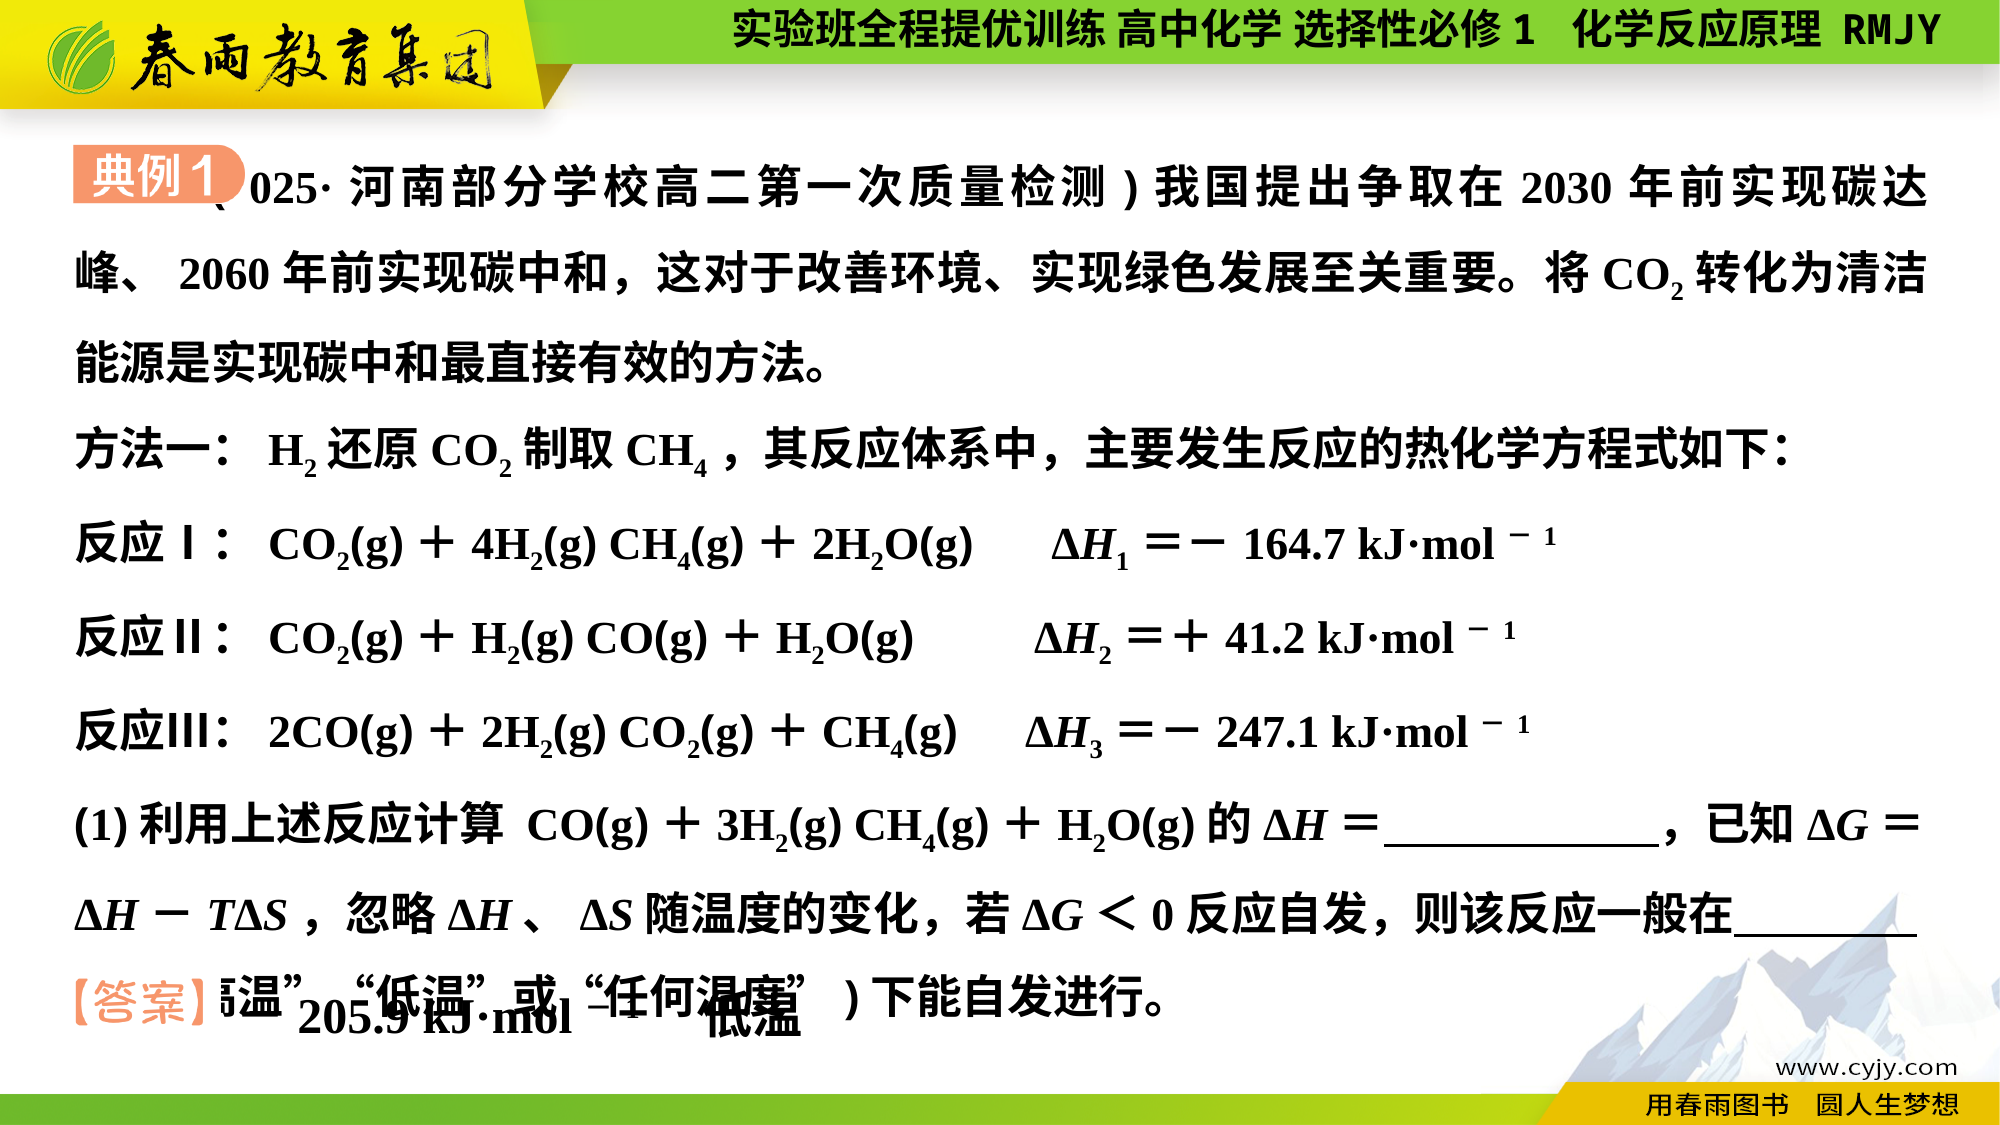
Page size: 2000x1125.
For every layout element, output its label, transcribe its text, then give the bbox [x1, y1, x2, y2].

picture [0, 0, 2000, 1125]
text_box －205.9 kJ·mol－1 低温 [220, 946, 1221, 1052]
